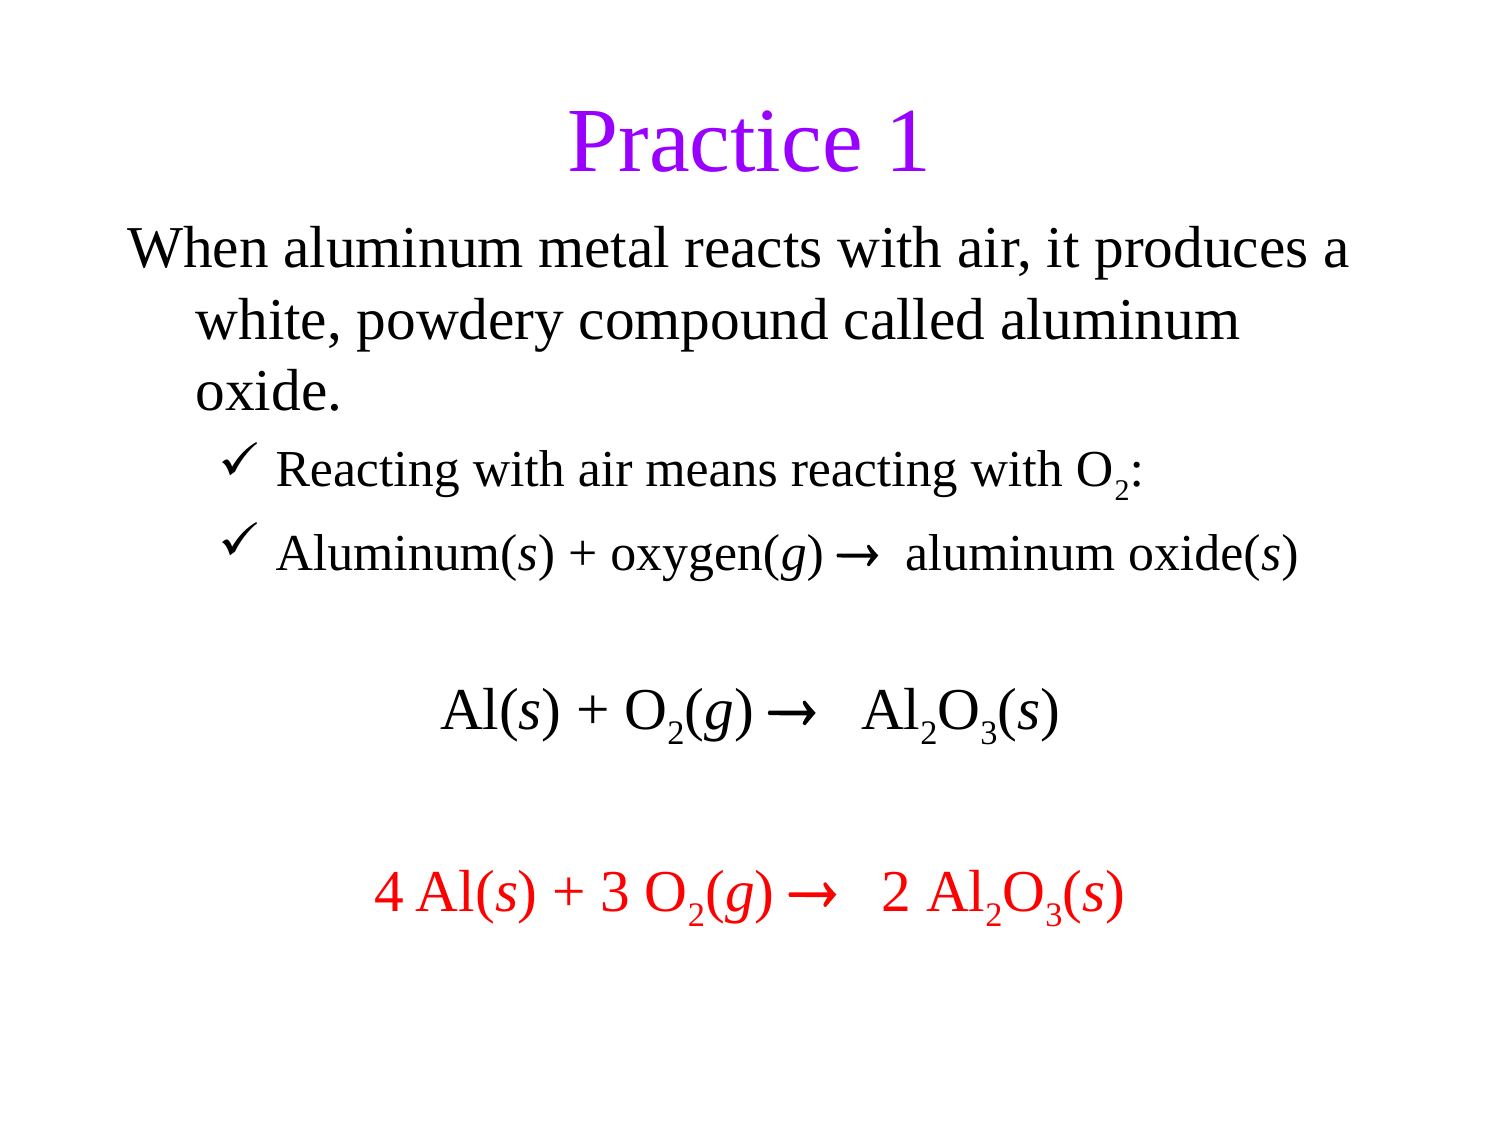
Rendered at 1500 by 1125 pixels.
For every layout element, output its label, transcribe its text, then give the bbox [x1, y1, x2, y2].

text_box When aluminum metal reacts with air, it produces a white, powdery compound called aluminum oxide. Reacting with air means reacting with O2: Aluminum(s) + oxygen(g) aluminum oxide(s) Al(s) + O2(g)  Al2O3(s) 4 Al(s) + 3 O2(g)  2 Al2O3(s) [112, 200, 1388, 945]
text_box Practice 1 [112, 40, 1388, 200]
